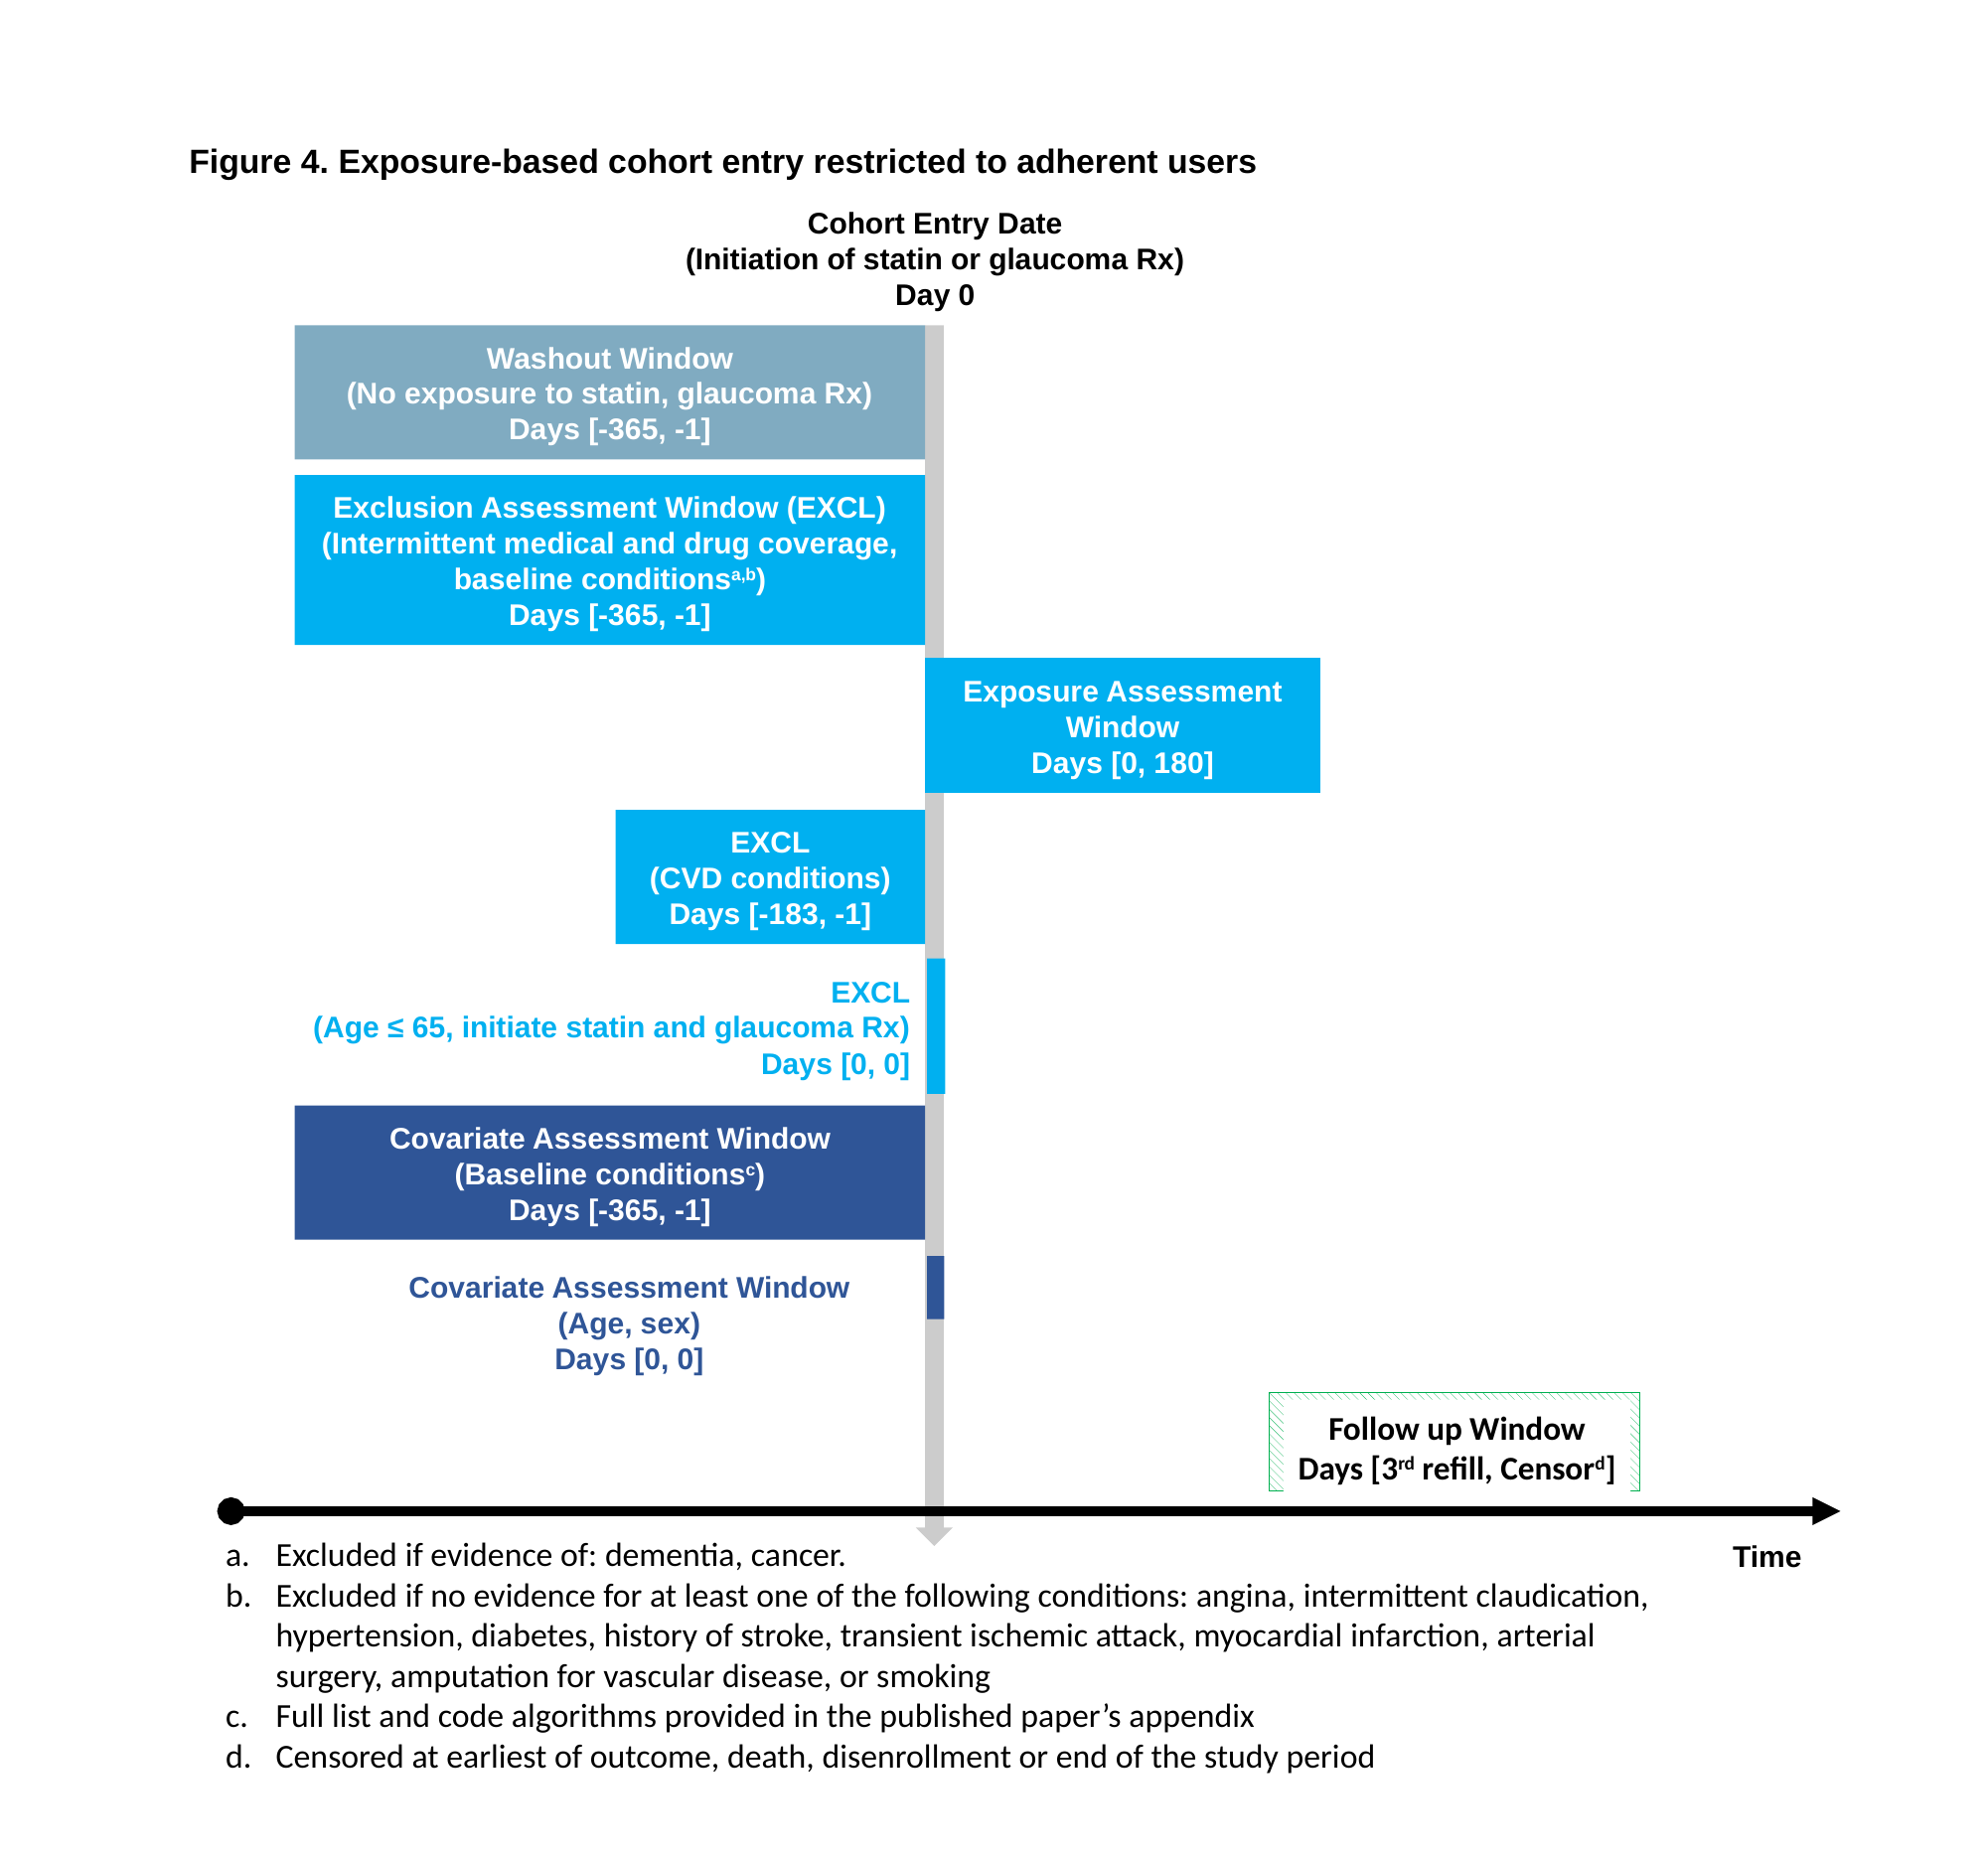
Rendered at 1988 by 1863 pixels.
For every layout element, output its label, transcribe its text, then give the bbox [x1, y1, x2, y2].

text_box [924, 324, 945, 1506]
text_box EXCL (Age ≤ 65, initiate statin and glaucoma Rx) Days [0, 0] [294, 959, 925, 1094]
text_box Exposure Assessment Window Days [0, 180] [925, 658, 1320, 793]
text_box Time [1718, 1530, 1817, 1582]
text_box [926, 958, 946, 1095]
text_box Covariate Assessment Window (Age, sex) Days [0, 0] [363, 1260, 896, 1383]
text_box Figure 4. Exposure-based cohort entry restricted to adherent users [174, 132, 1272, 188]
text_box Excluded if evidence of: dementia, cancer. Excluded if no evidence for at least one of the following conditions: angina, intermittent claudication, hypertension, diabetes, history of stroke, transient ischemic attack, myocardial infarction, arterial surgery, amputation for vascular disease, or smoking Full list and code algorithms provided in the published paper’s appendix Censored at earliest of outcome, death, disenrollment or end of the study period [211, 1525, 1714, 1783]
text_box [924, 1516, 945, 1525]
text_box Cohort Entry Date (Initiation of statin or glaucoma Rx) Day 0 [671, 196, 1200, 319]
text_box Covariate Assessment Window (Baseline conditionsc) Days [-365, -1] [294, 1105, 926, 1240]
text_box Exclusion Assessment Window (EXCL) (Intermittent medical and drug coverage, baseline conditionsa,b) Days [-365, -1] [294, 475, 926, 646]
text_box Follow up Window Days [3rd refill, Censord] [1283, 1399, 1631, 1494]
text_box [927, 1256, 945, 1320]
text_box Washout Window (No exposure to statin, glaucoma Rx) Days [-365, -1] [294, 325, 926, 460]
text_box Follow-up Window Days [3rd refill, Censor] [1269, 1392, 1640, 1491]
text_box EXCL (CVD conditions) Days [-183, -1] [615, 810, 926, 945]
